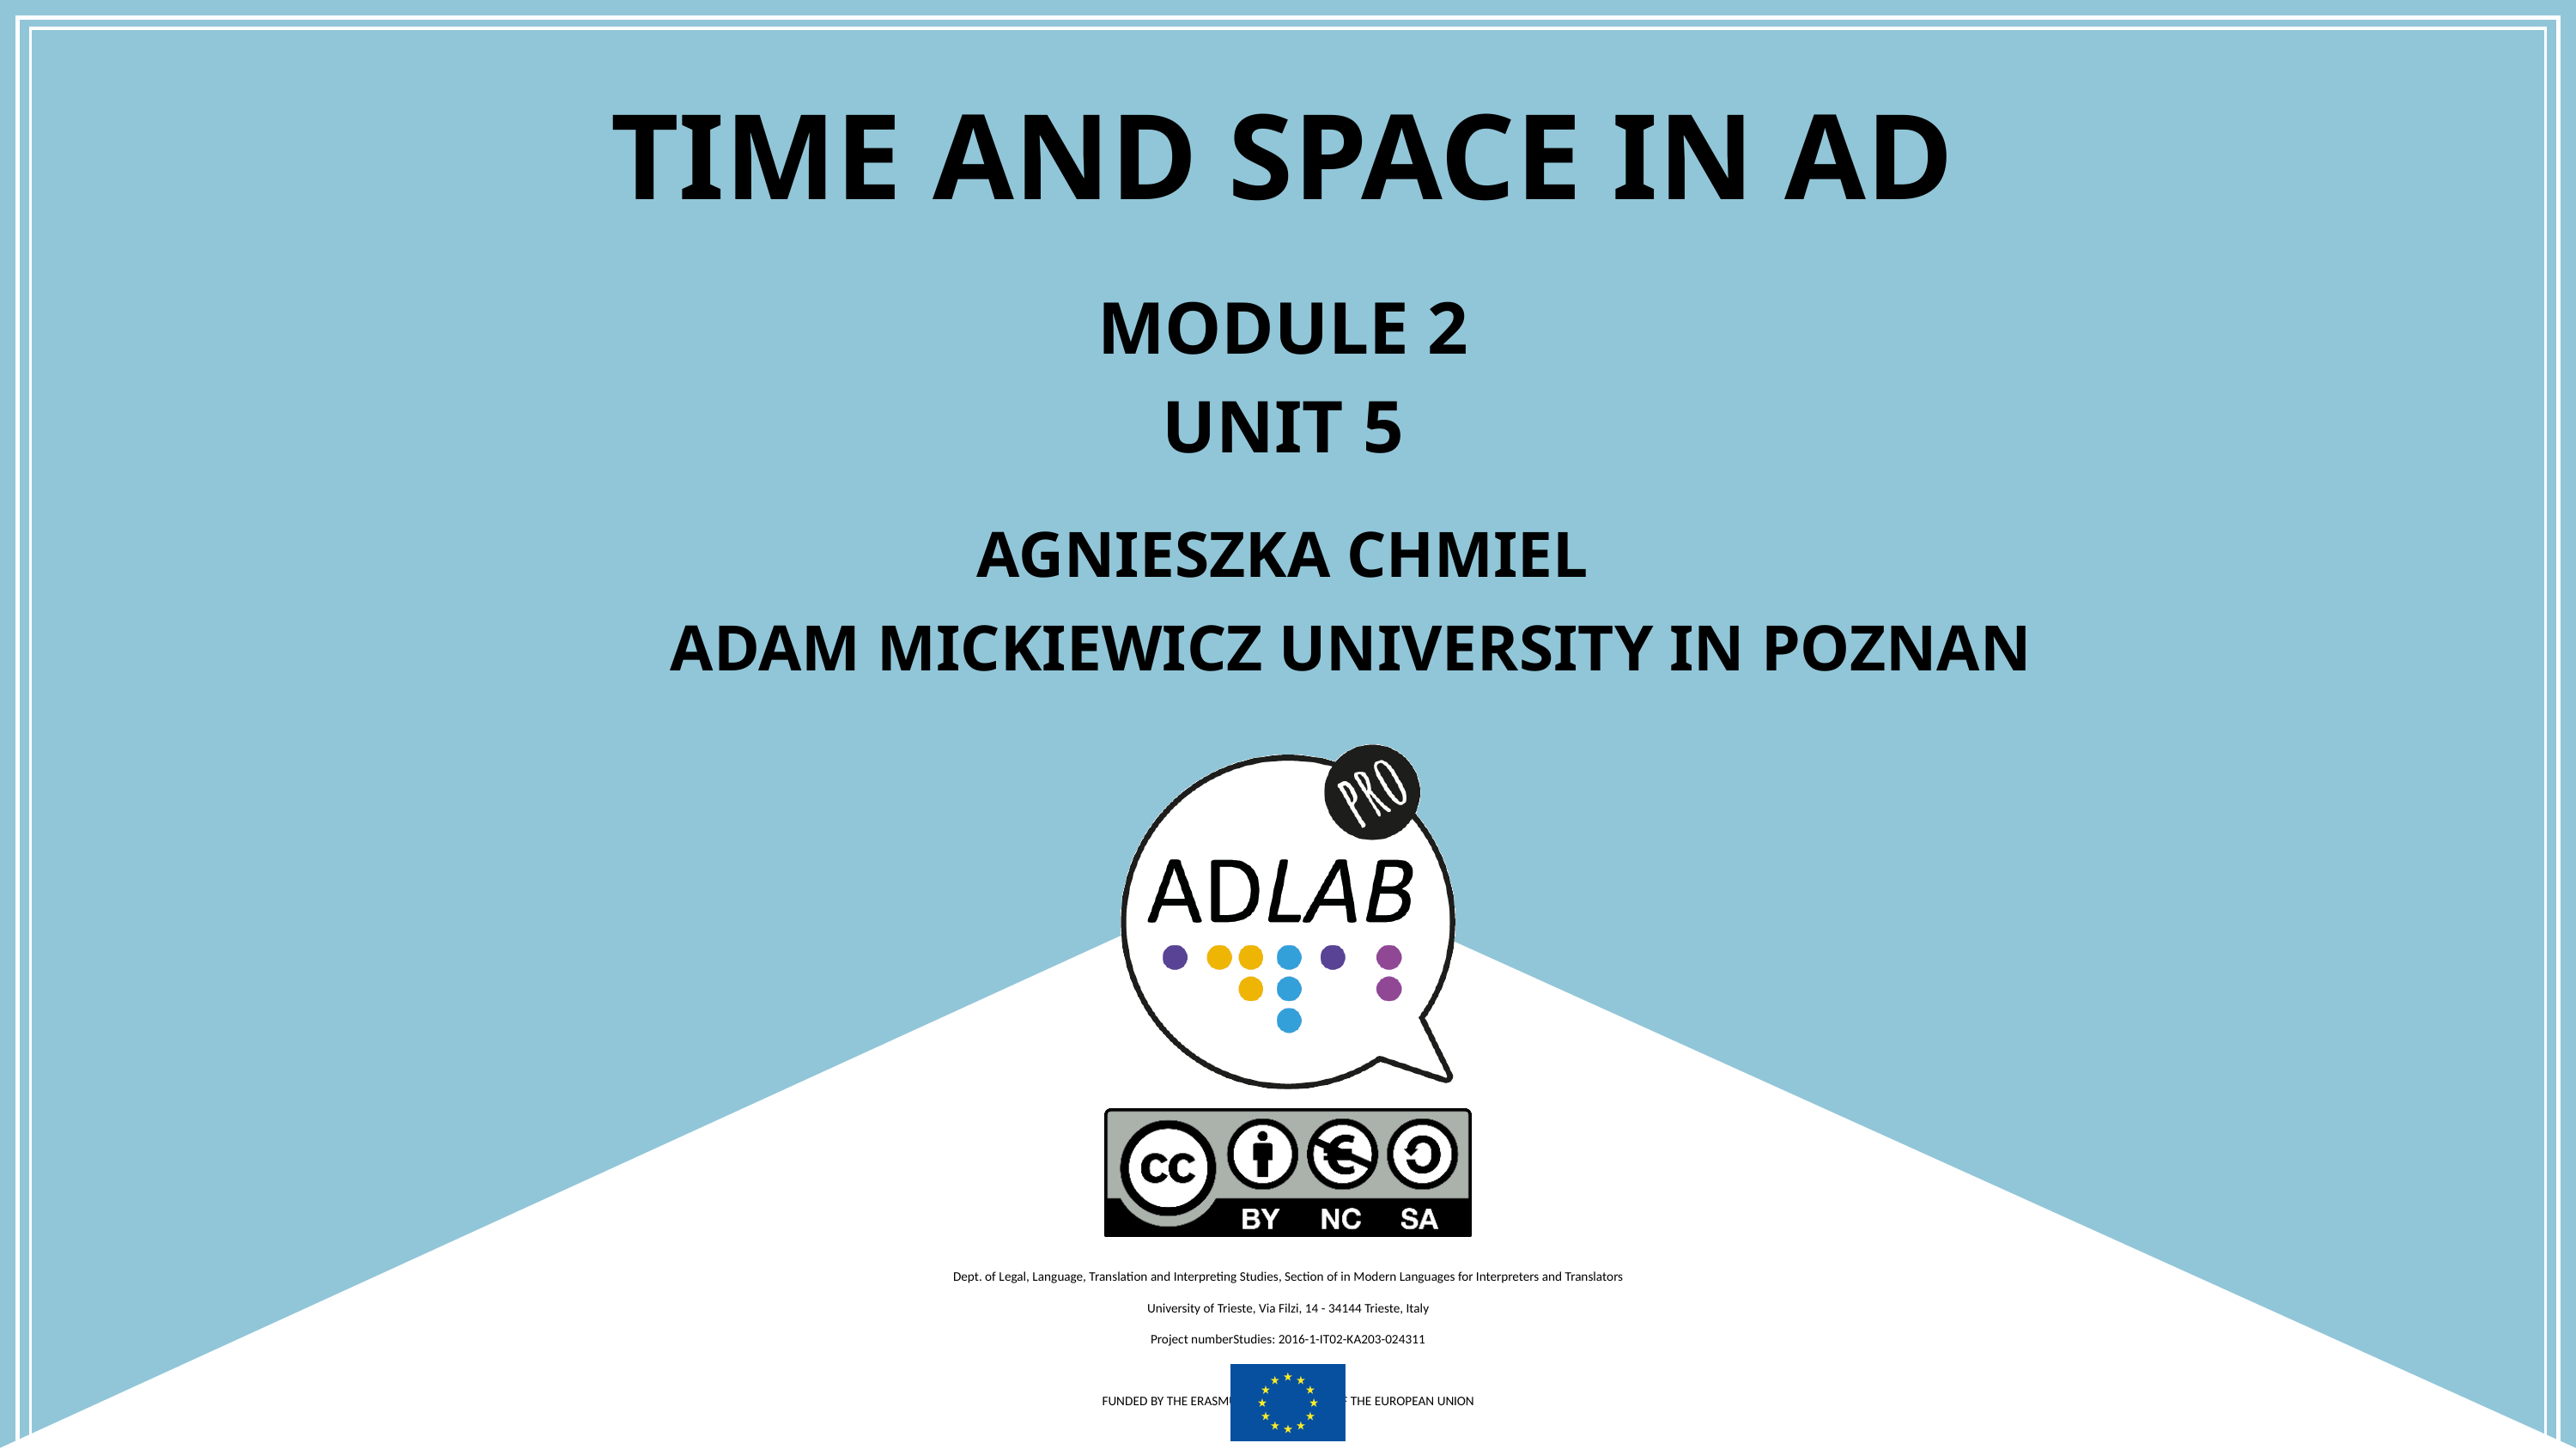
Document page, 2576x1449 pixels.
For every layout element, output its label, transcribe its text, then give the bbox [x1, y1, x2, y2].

title Time and space in ad [144, 91, 2422, 252]
picture [1104, 1108, 1472, 1237]
list Module 2 Unit 5 [492, 286, 2074, 482]
picture [1111, 736, 1465, 1089]
list Agnieszka chmiel [492, 517, 2074, 596]
text_box Adam mickiewicz university in Poznan [492, 610, 2210, 705]
picture [1230, 1364, 1346, 1441]
